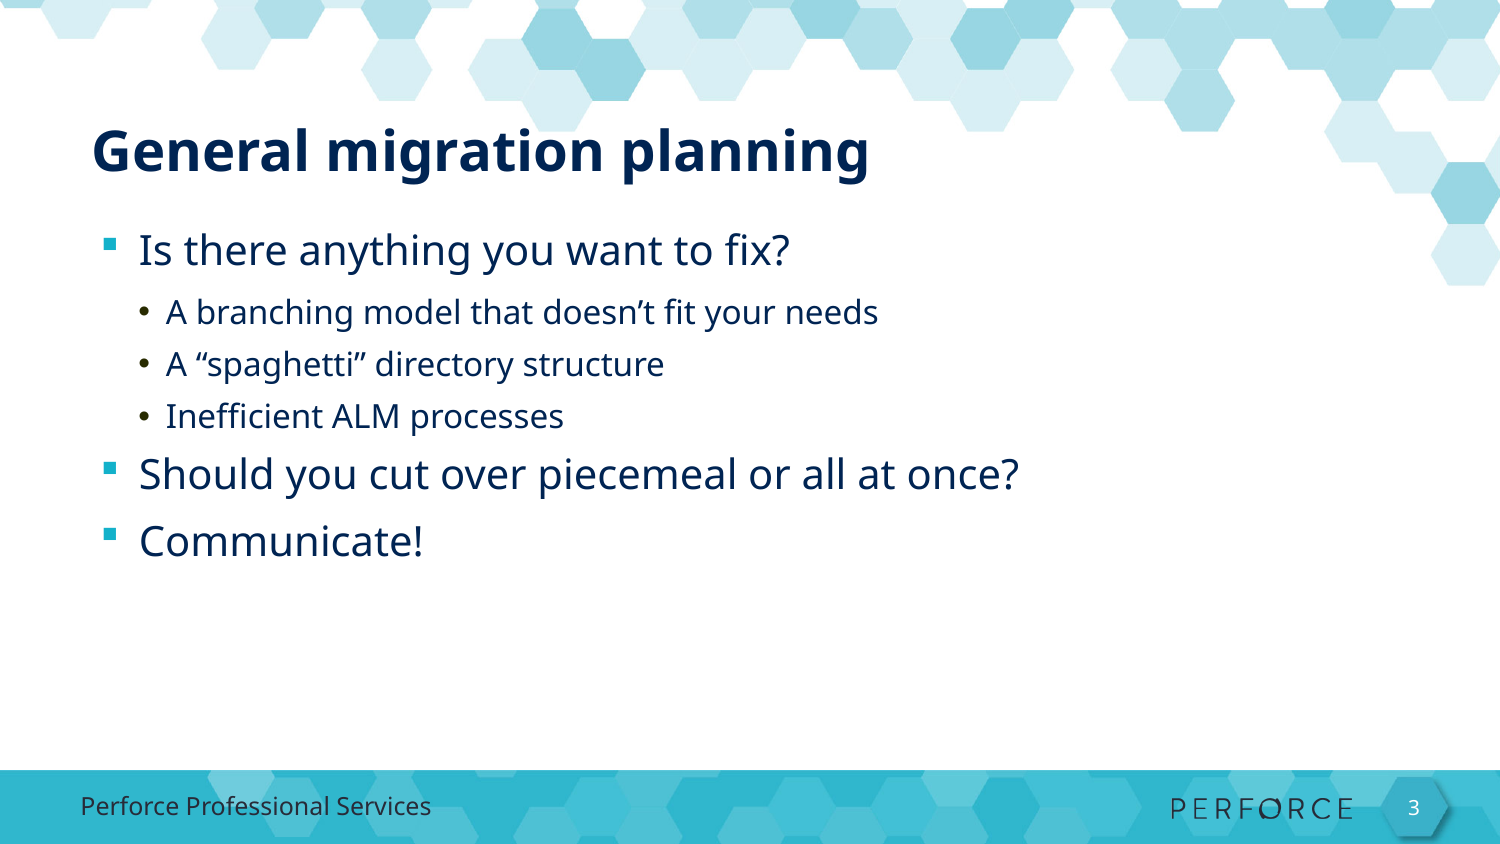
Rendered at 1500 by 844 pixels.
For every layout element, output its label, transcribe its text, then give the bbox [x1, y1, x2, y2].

list Is there anything you want to fix? A branching model that doesn’t fit your needs A “spaghetti” directory structure Inefficient ALM processes Should you cut over piecemeal or all at once? Communicate! [66, 216, 1440, 643]
picture [0, 0, 1500, 844]
title General migration planning [76, 41, 1427, 191]
